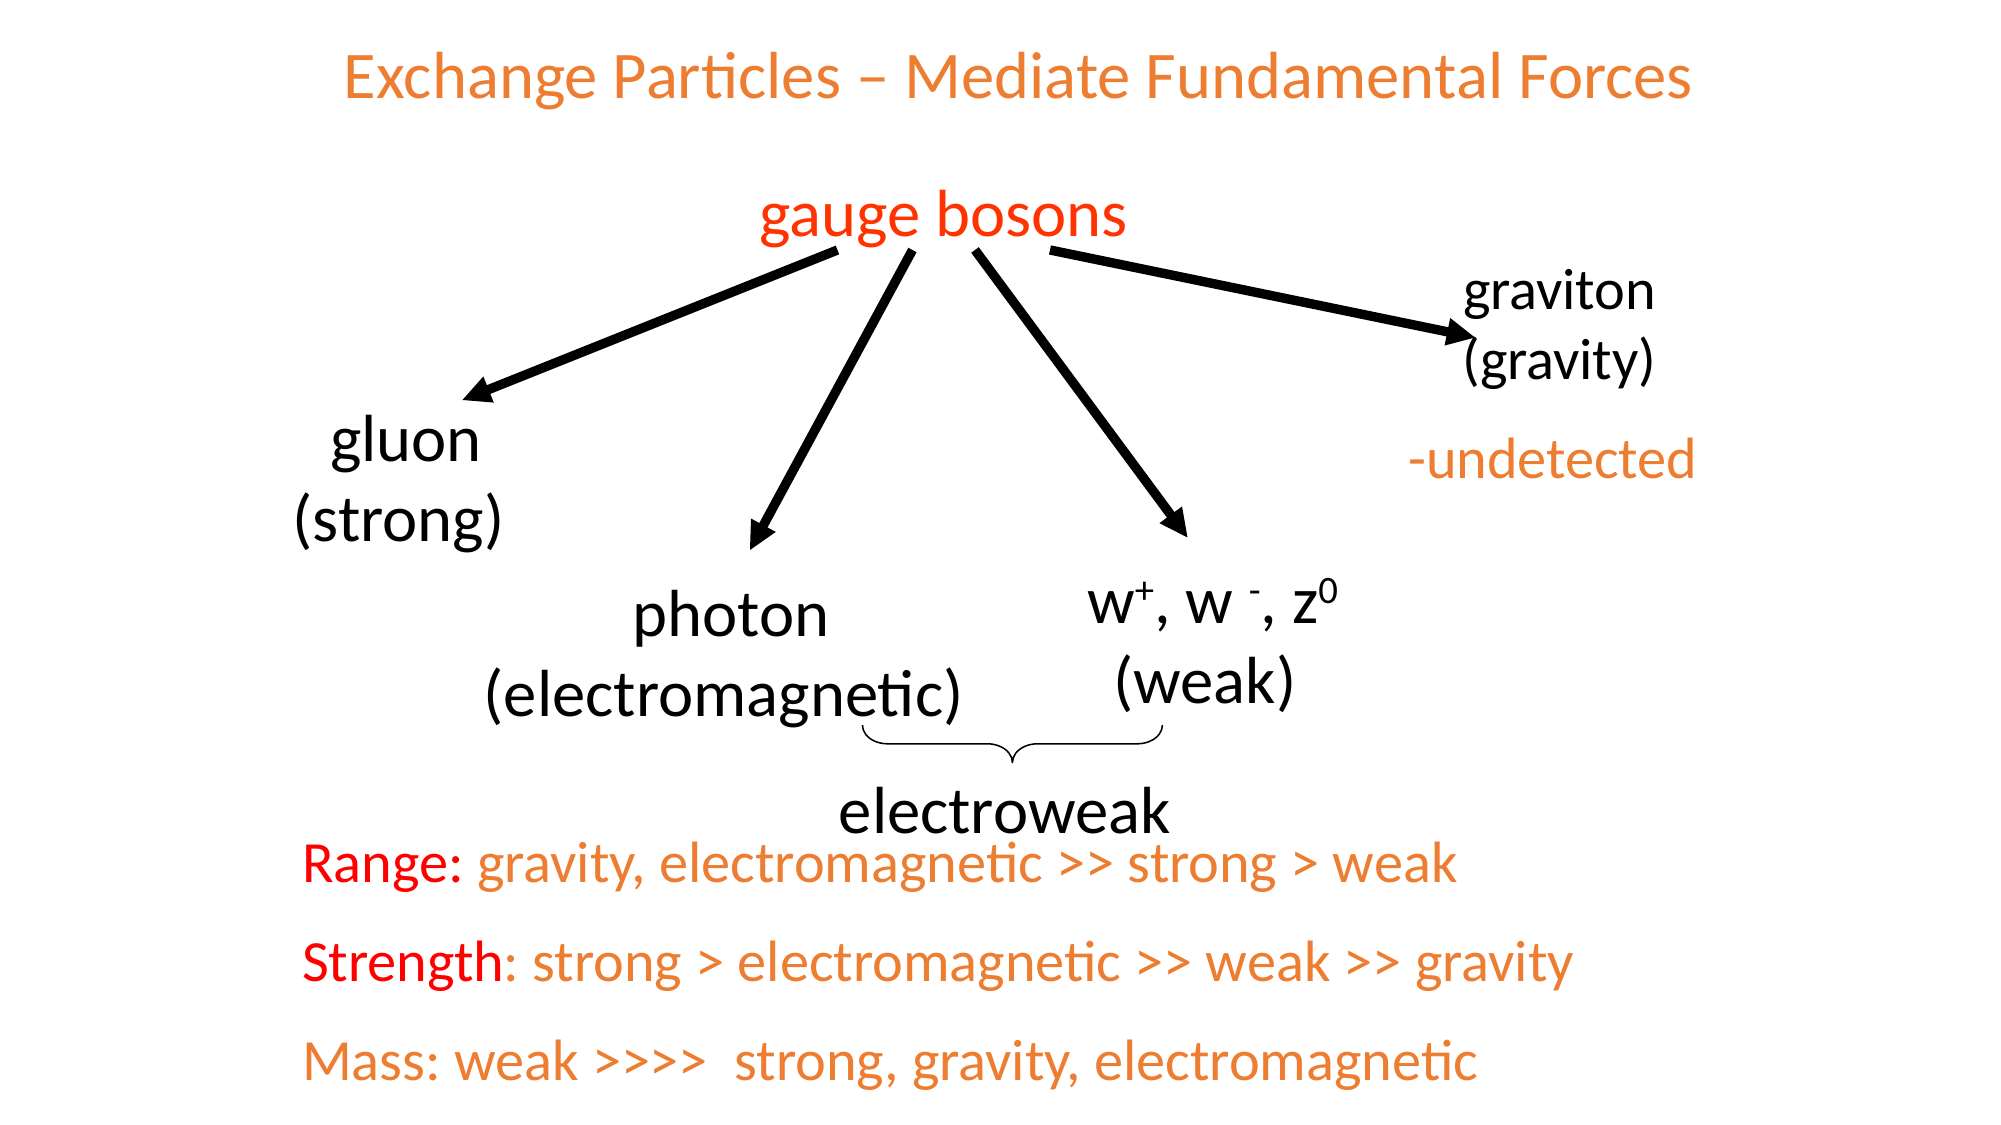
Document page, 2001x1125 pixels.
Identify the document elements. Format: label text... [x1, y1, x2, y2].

text_box gluon (strong) [12, 387, 800, 563]
text_box photon (electromagnetic) [337, 562, 1125, 738]
text_box [1049, 249, 1475, 342]
text_box [750, 249, 913, 550]
text_box [862, 725, 1163, 759]
text_box electroweak [618, 759, 1407, 855]
text_box graviton (gravity) -undetected [1165, 243, 1954, 498]
text_box [974, 249, 1188, 538]
text_box gauge bosons [674, 162, 1213, 258]
text_box [462, 249, 838, 402]
text_box Range: gravity, electromagnetic >> strong > weak Strength: strong > electromagnetic >> weak >> gravity Mass: weak >>>> strong, gravity, electromagnetic [287, 816, 1750, 1100]
text_box w+, w -, z0 (weak) [818, 549, 1607, 725]
text_box Exchange Particles – Mediate Fundamental Forces [287, 24, 1750, 120]
